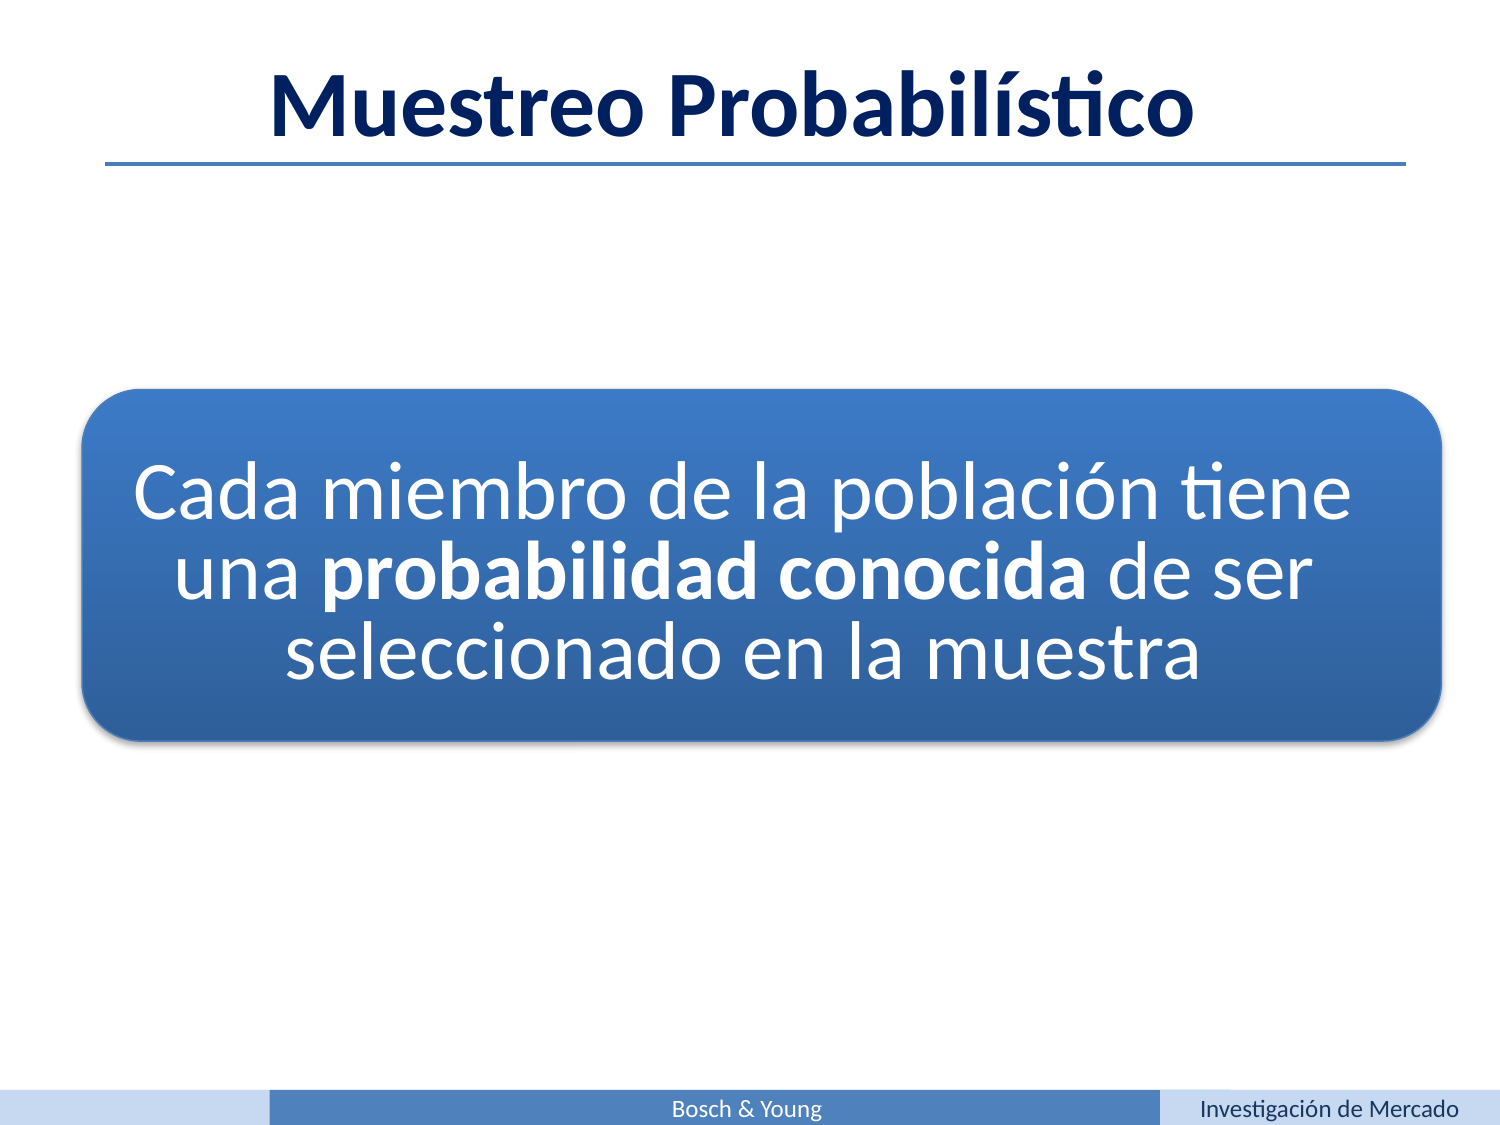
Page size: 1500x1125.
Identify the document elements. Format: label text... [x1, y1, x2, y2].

text_box Cada miembro de la población tiene una probabilidad conocida de ser seleccionado en la muestra [93, 448, 1395, 858]
text_box Investigación de Mercado [1158, 1088, 1500, 1125]
text_box Bosch & Young [272, 1088, 1158, 1125]
text_box [0, 1088, 272, 1125]
text_box [81, 388, 1443, 741]
text_box Muestreo Probabilístico [46, 35, 1418, 163]
